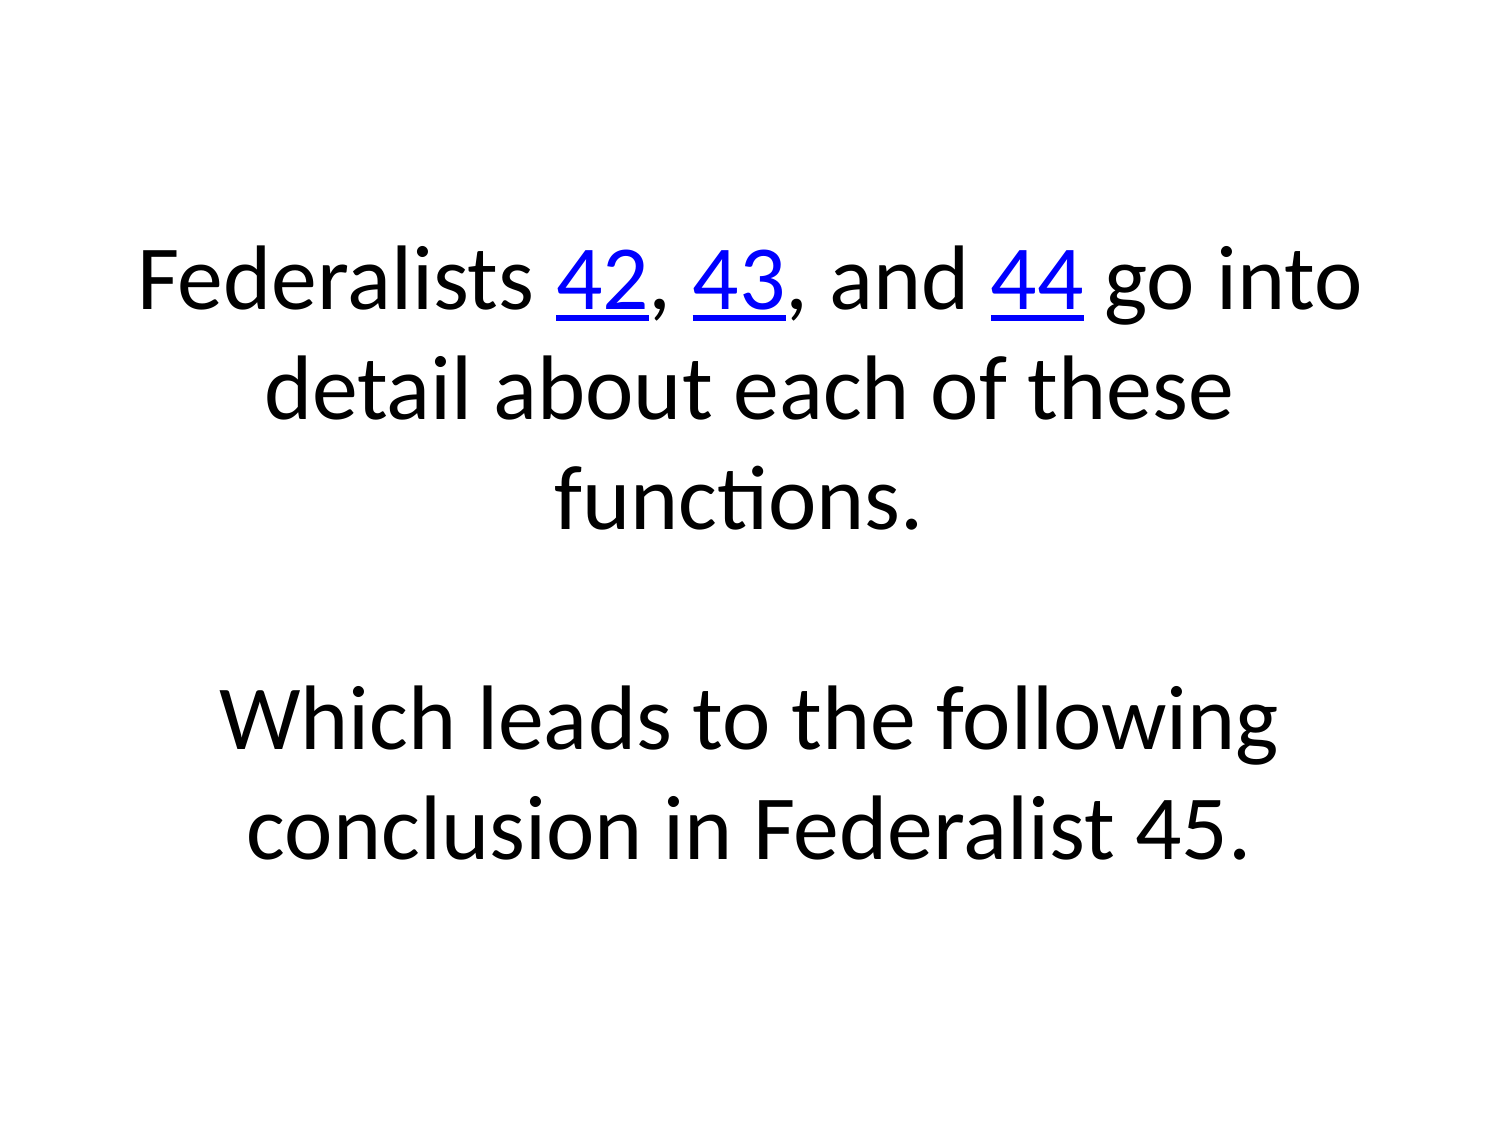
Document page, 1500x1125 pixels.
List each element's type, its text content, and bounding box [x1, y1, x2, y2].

title Federalists 42, 43, and 44 go into detail about each of these functions. Which leads to the following conclusion in Federalist 45. [74, 44, 1426, 1051]
